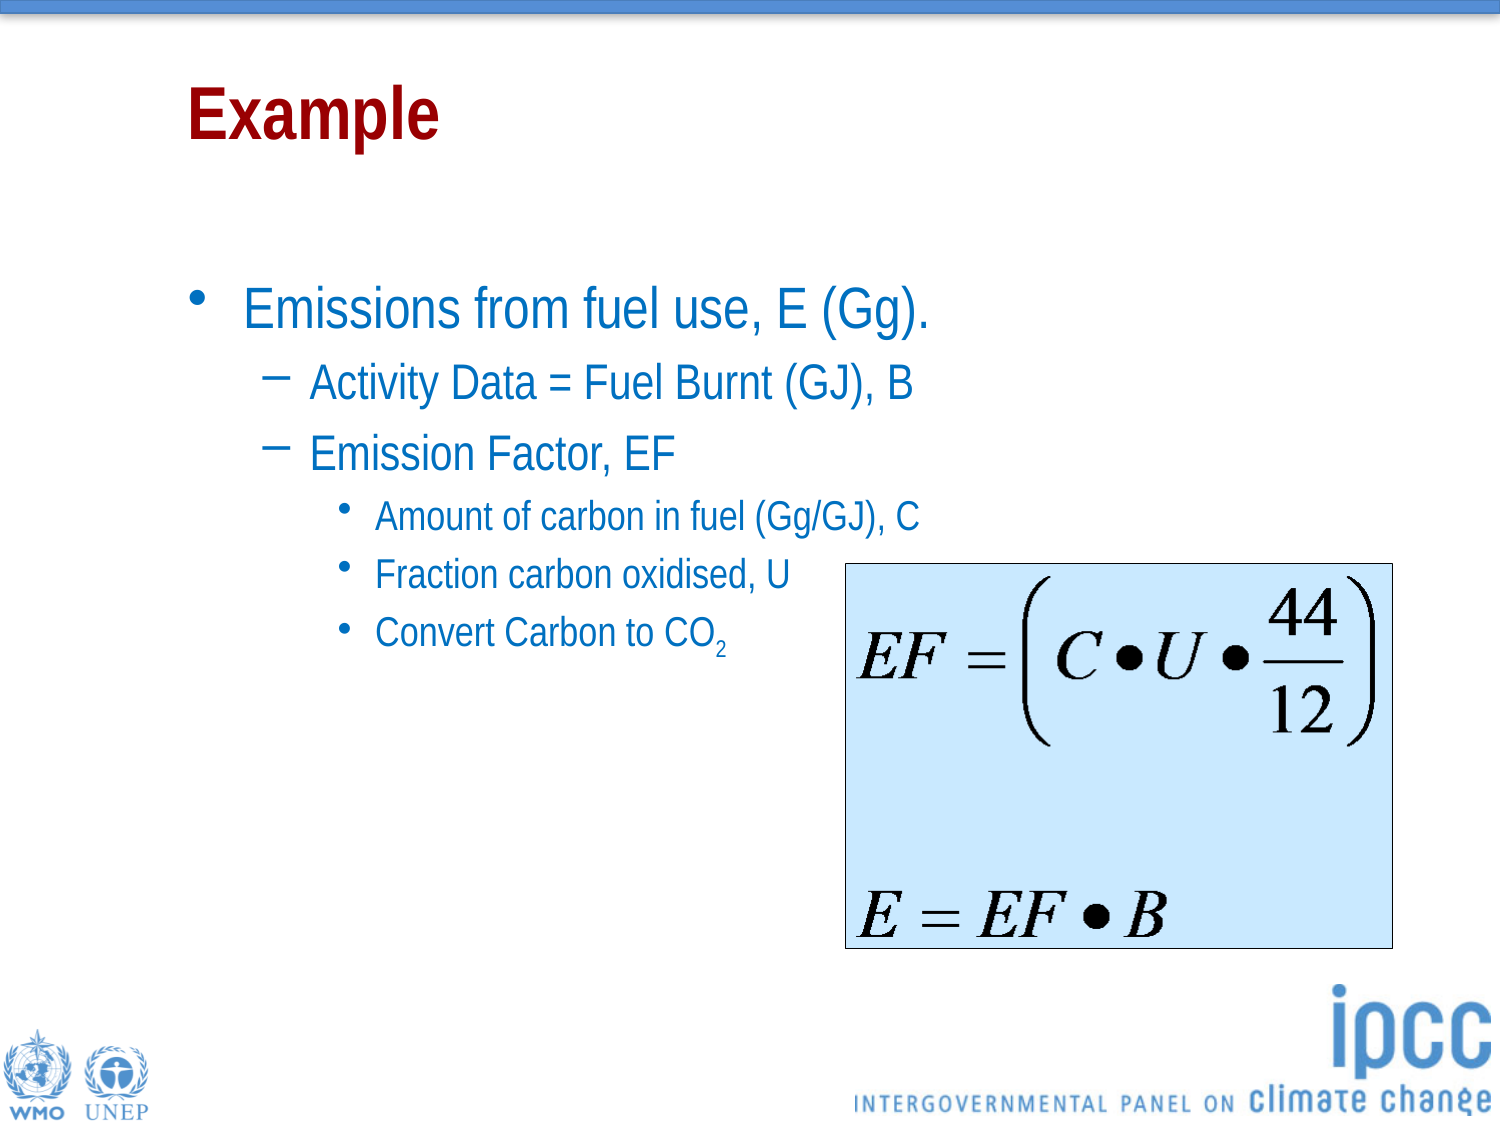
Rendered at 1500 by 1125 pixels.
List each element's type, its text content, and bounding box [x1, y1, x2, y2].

picture [0, 1027, 153, 1125]
picture [855, 984, 1491, 1116]
list Emissions from fuel use, E (Gg). Activity Data = Fuel Burnt (GJ), B Emission Factor, EF Amount of carbon in fuel (Gg/GJ), C Fraction carbon oxidised, U Convert Carbon to CO2 [172, 262, 1426, 529]
title Example [172, 26, 1473, 193]
picture [844, 562, 1394, 950]
list Emissions from fuel use, E (Gg). Activity Data = Fuel Burnt (GJ), B Emission Factor, EF Amount of carbon in fuel (Gg/GJ), C Fraction carbon oxidised, U Convert Carbon to CO2 [172, 530, 1426, 1006]
